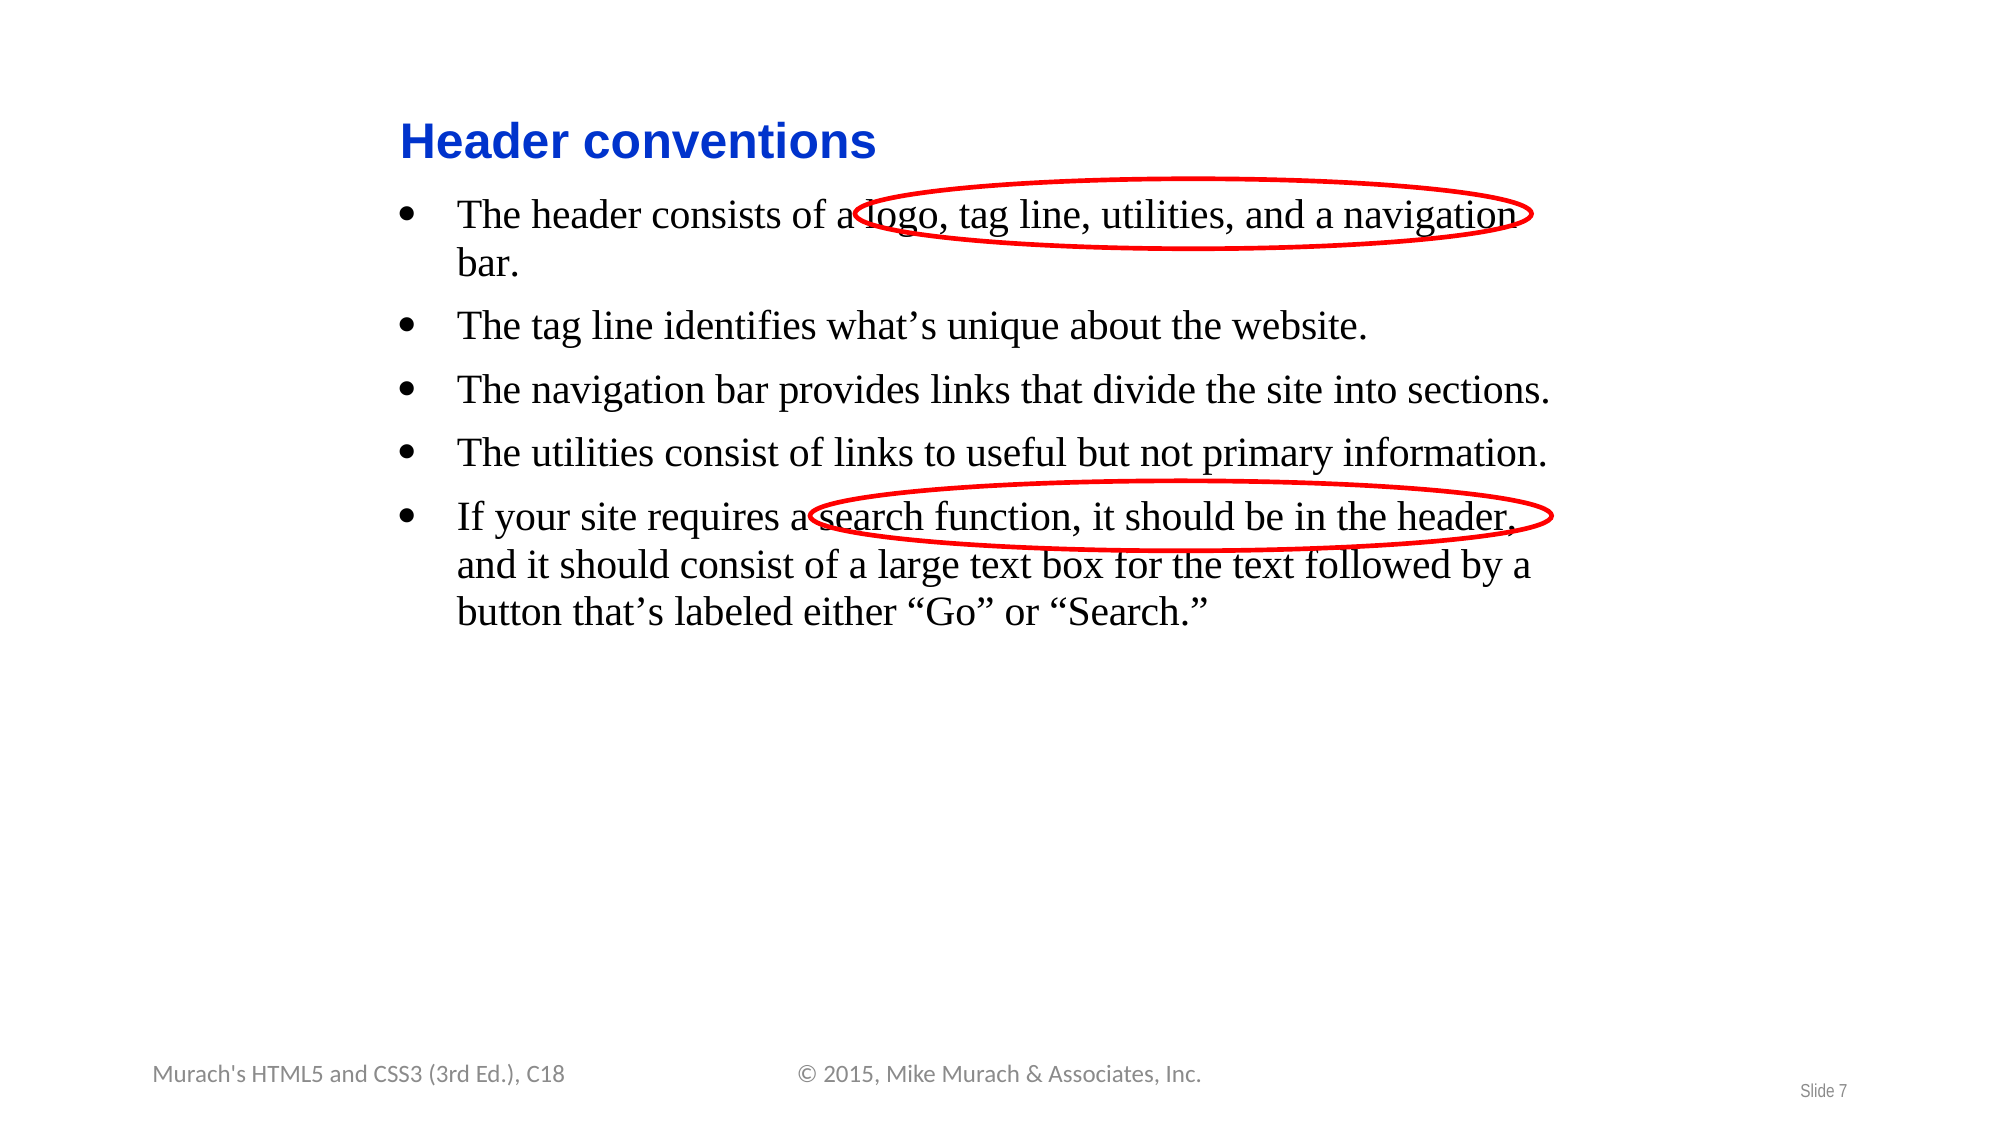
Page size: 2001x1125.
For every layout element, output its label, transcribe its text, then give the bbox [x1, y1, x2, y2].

slide_number Murach's HTML5 and CSS3 (3rd Ed.), C18 [137, 1042, 588, 1103]
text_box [399, 187, 1598, 649]
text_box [399, 112, 1598, 187]
footer © 2015, Mike Murach & Associates, Inc. [662, 1042, 1338, 1103]
slide_number Slide 7 [1412, 1042, 1863, 1103]
